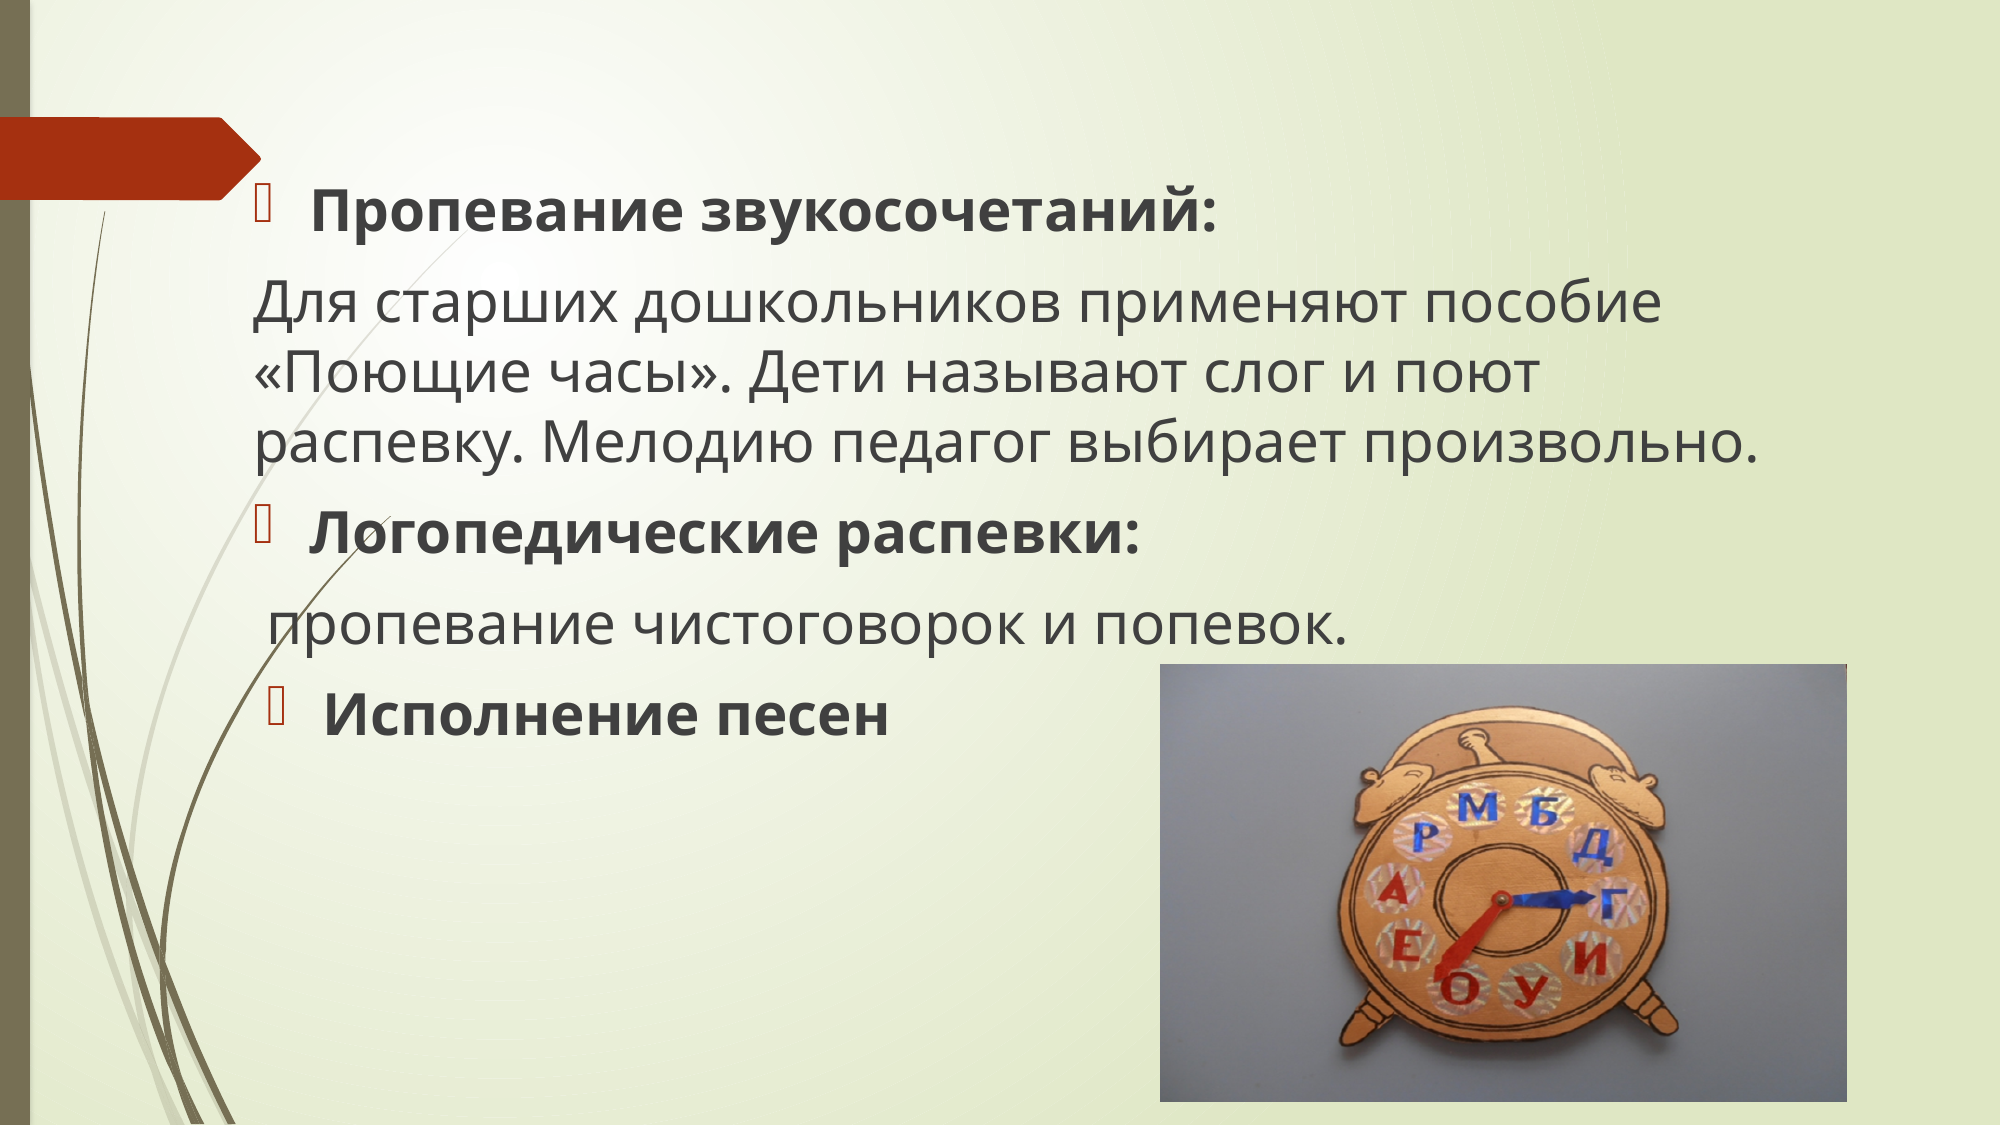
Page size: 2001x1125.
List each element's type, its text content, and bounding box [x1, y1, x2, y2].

list Пропевание звукосочетаний: Для старших дошкольников применяют пособие «Поющие часы». Дети называют слог и поют распевку. Мелодию педагог выбирает произвольно. Логопедические распевки: пропевание чистоговорок и попевок. Исполнение песен [238, 99, 1814, 1108]
picture [1160, 664, 1847, 1102]
